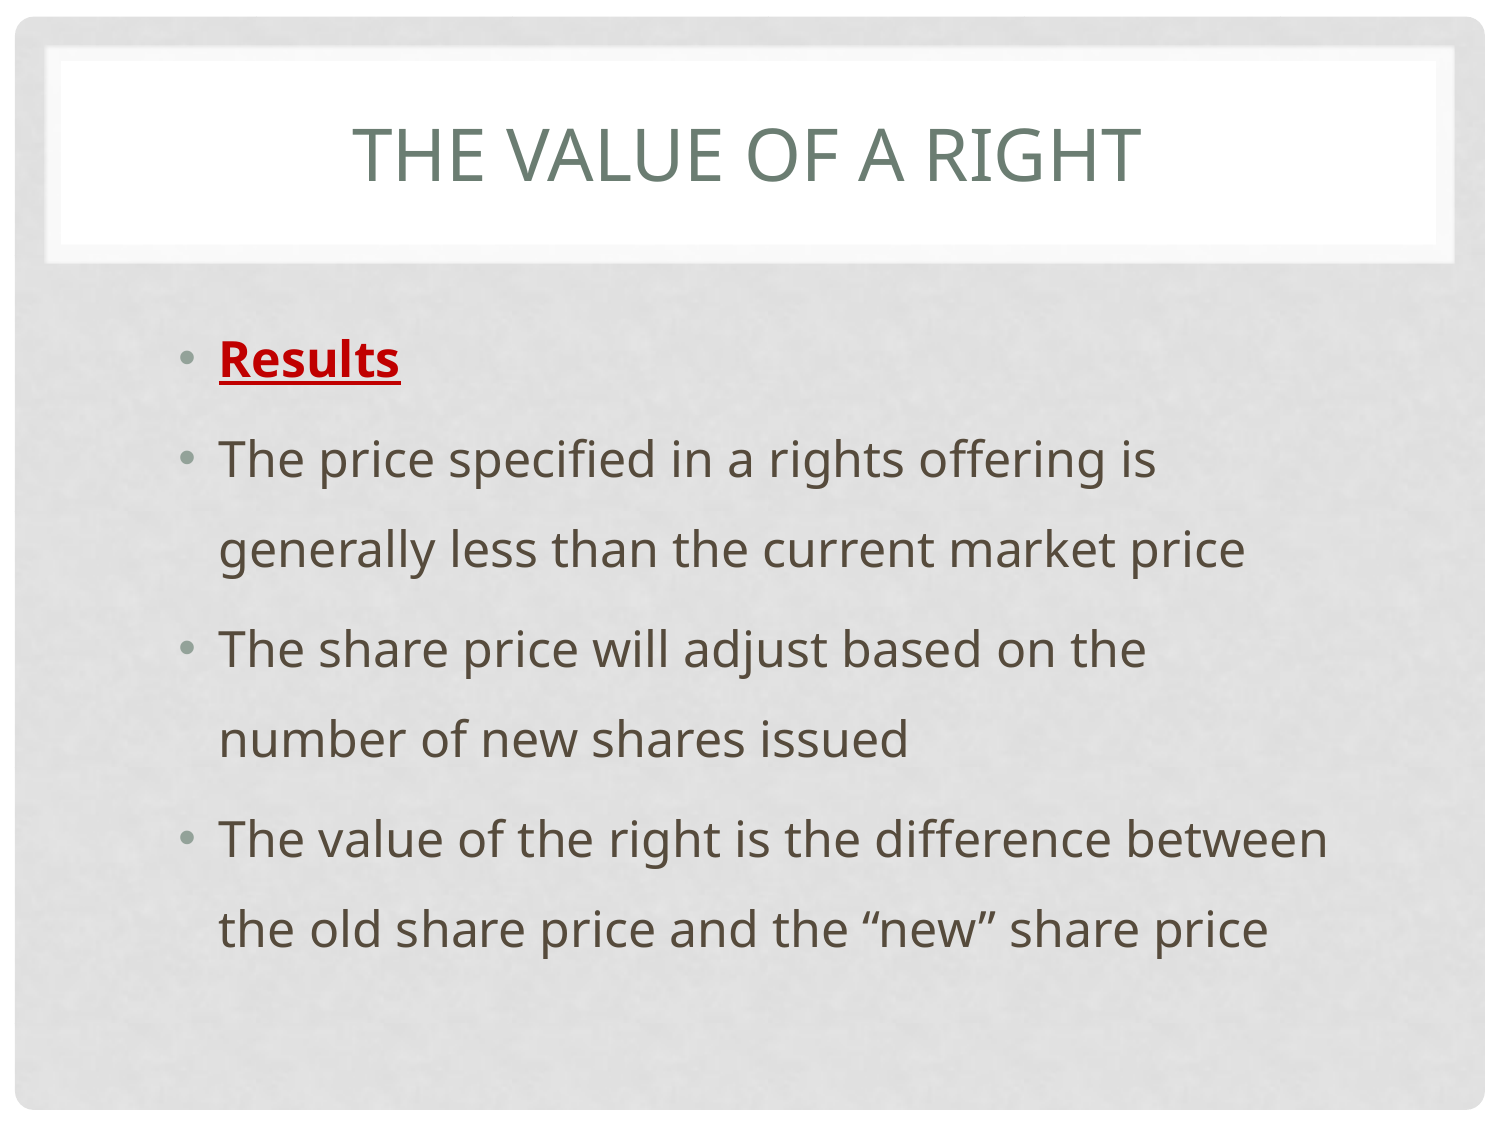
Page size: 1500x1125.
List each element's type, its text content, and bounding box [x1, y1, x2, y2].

title The value of a right [69, 66, 1425, 238]
list Results The price specified in a rights offering is generally less than the current market price The share price will adjust based on the number of new shares issued The value of the right is the difference between the old share price and the “new” share price [143, 290, 1359, 1005]
